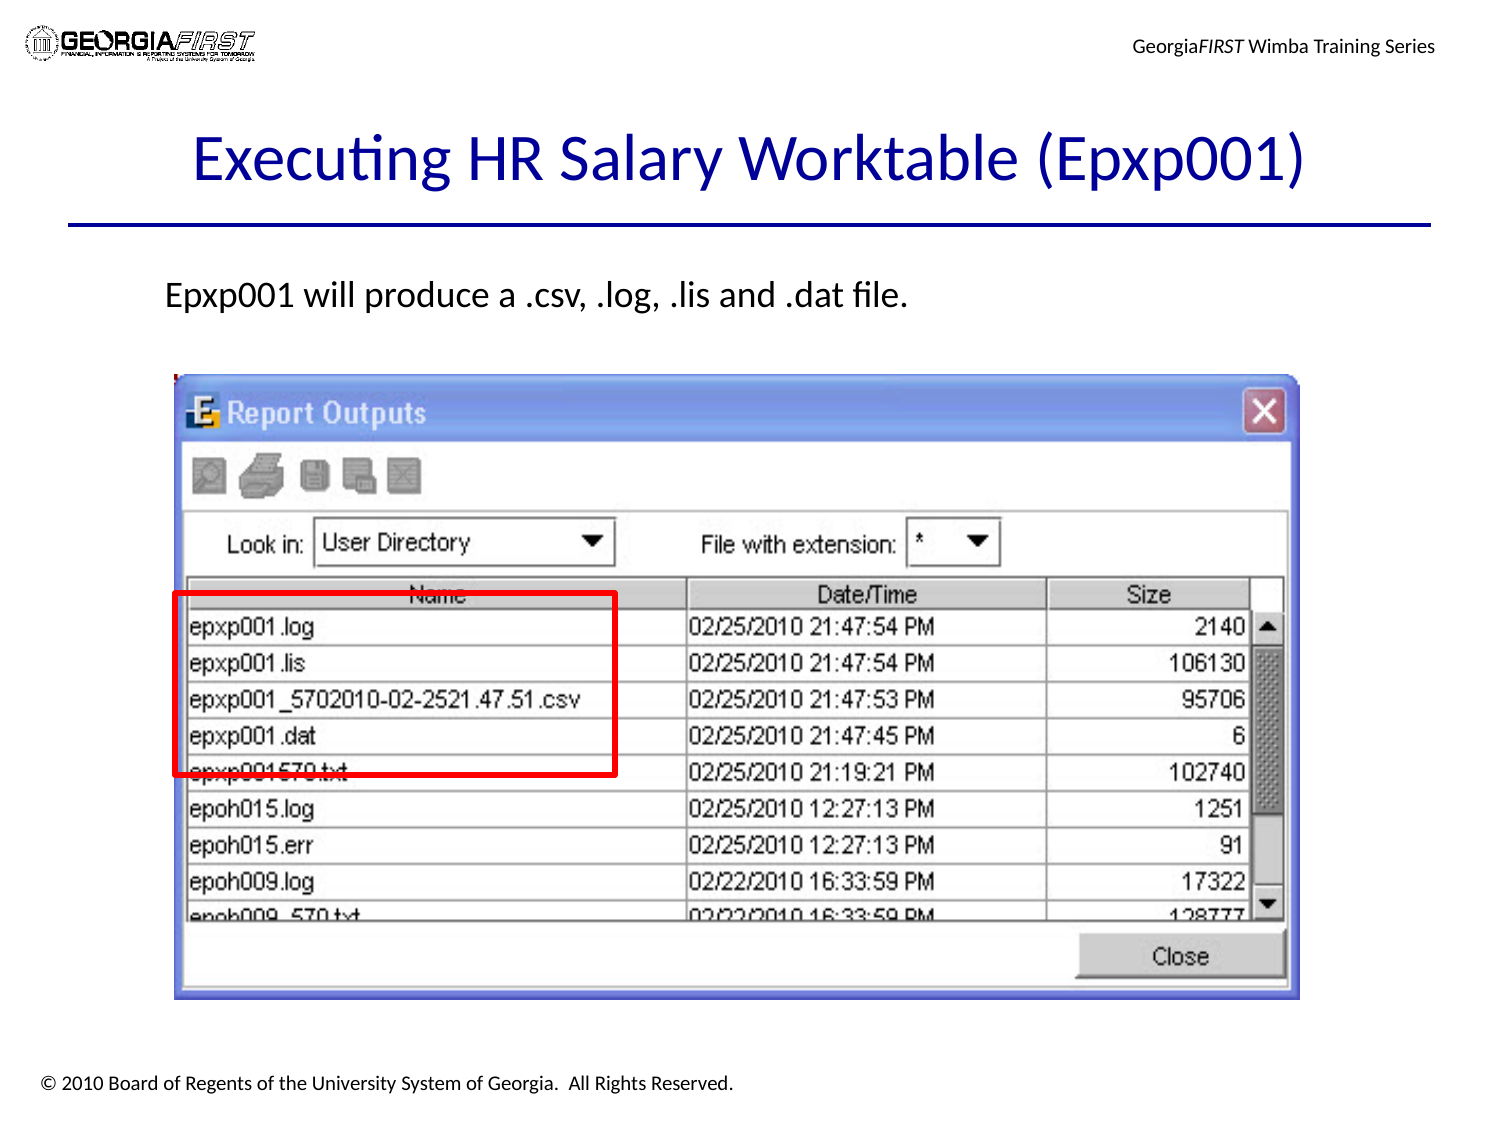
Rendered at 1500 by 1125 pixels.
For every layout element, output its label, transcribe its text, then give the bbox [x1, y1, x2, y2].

text_box Epxp001 will produce a .csv, .log, .lis and .dat file. [150, 262, 1400, 323]
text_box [174, 374, 1301, 1001]
picture [24, 24, 255, 63]
title Executing HR Salary Worktable (Epxp001) [75, 75, 1425, 233]
